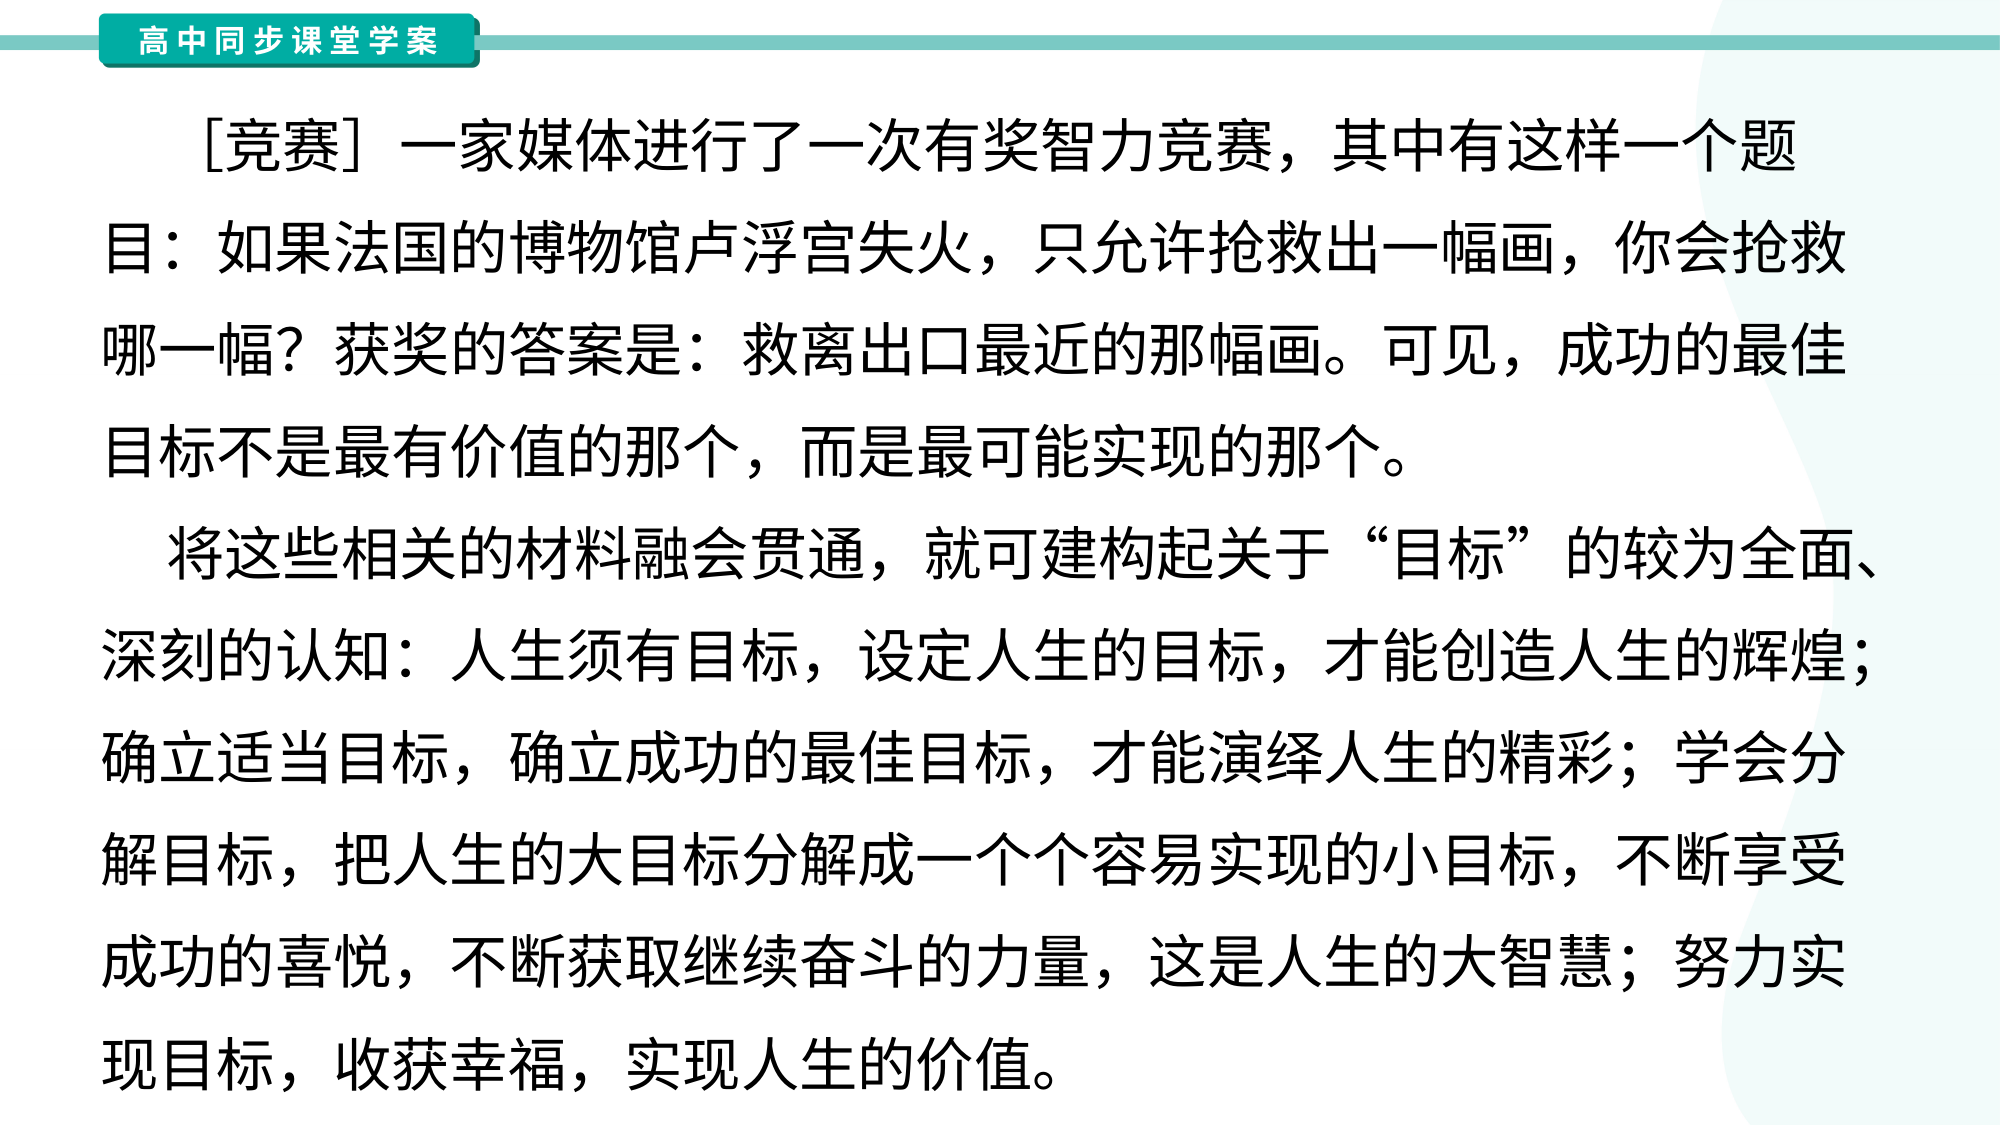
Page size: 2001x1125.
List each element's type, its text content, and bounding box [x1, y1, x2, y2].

picture [0, 0, 2000, 1125]
text_box ［竞赛］一家媒体进行了一次有奖智力竞赛，其中有这样一个题 目：如果法国的博物馆卢浮宫失火，只允许抢救出一幅画，你会抢救 哪一幅？获奖的答案是：救离出口最近的那幅画。可见，成功的最佳 目标不是最有价值的那个，而是最可能实现的那个。 将这些相关的材料融会贯通，就可建构起关于“目标”的较为全面、 深刻的认知：人生须有目标，设定人生的目标，才能创造人生的辉煌； 确立适当目标，确立成功的最佳目标，才能演绎人生的精彩；学会分 解目标，把人生的大目标分解成一个个容易实现的小目标，不断享受 成功的喜悦，不断获取继续奋斗的力量，这是人生的大智慧；努力实 现目标，收获幸福，实现人生的价值。 [100, 76, 1899, 1098]
